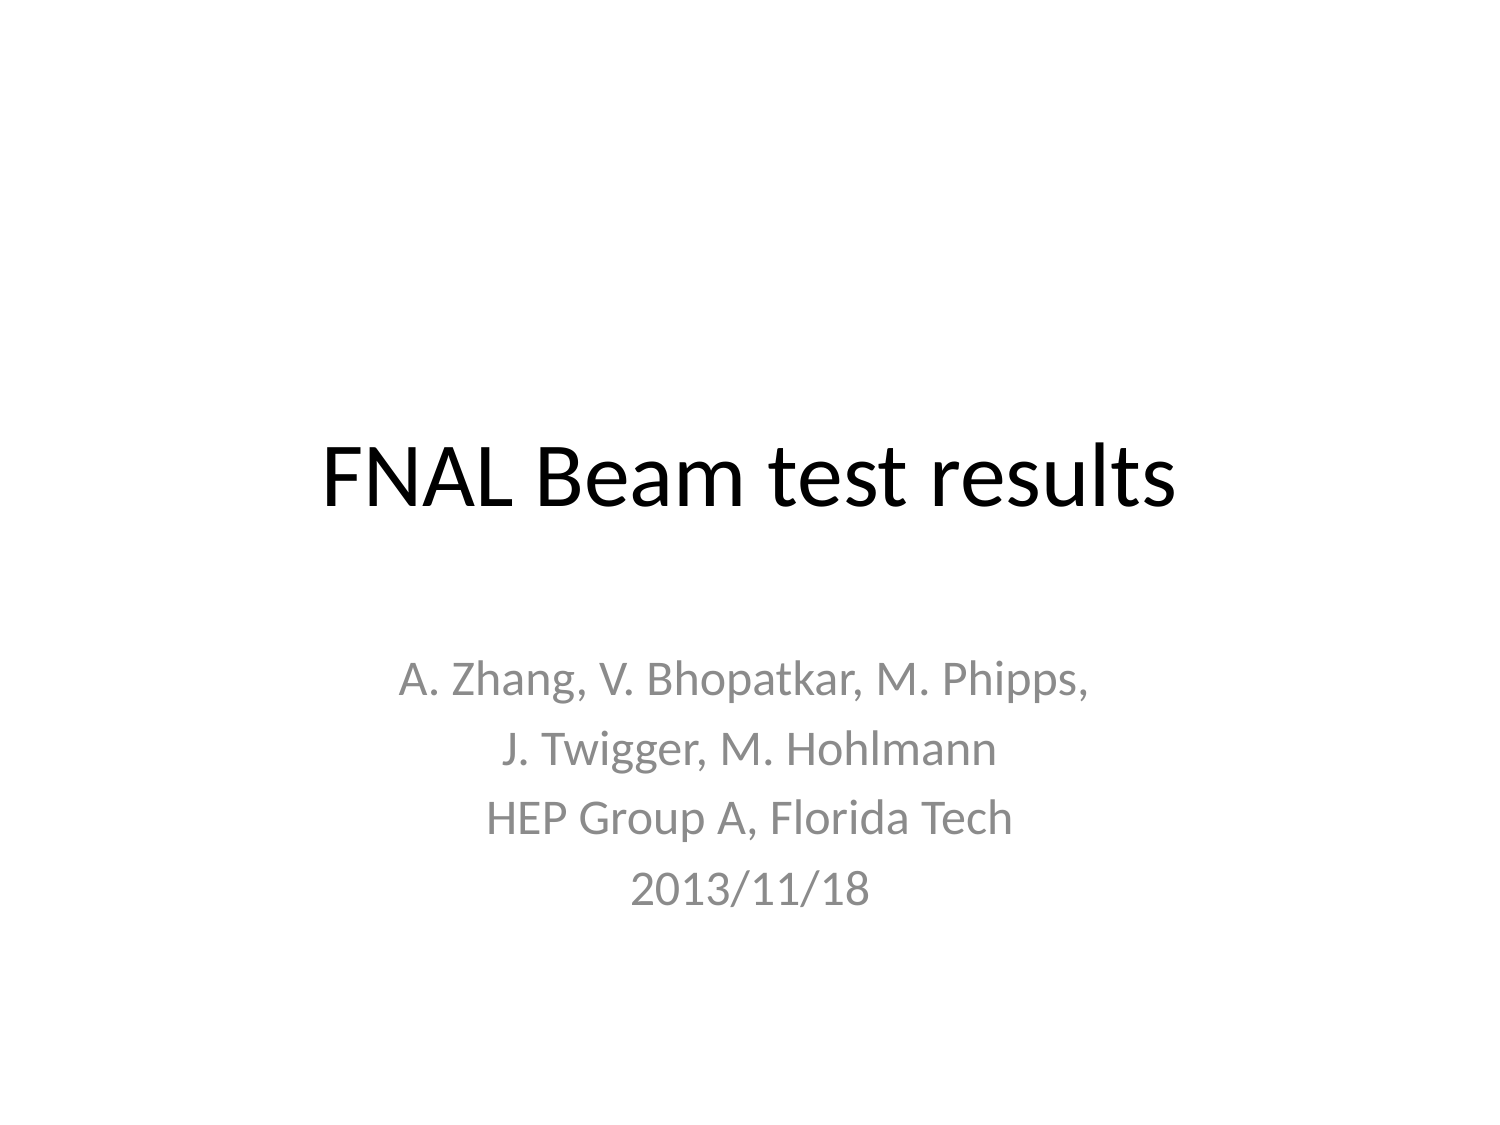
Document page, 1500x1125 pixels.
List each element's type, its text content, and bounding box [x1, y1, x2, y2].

title FNAL Beam test results [112, 349, 1388, 591]
subtitle A. Zhang, V. Bhopatkar, M. Phipps, J. Twigger, M. Hohlmann HEP Group A, Florida Tech 2013/11/18 [225, 637, 1275, 925]
